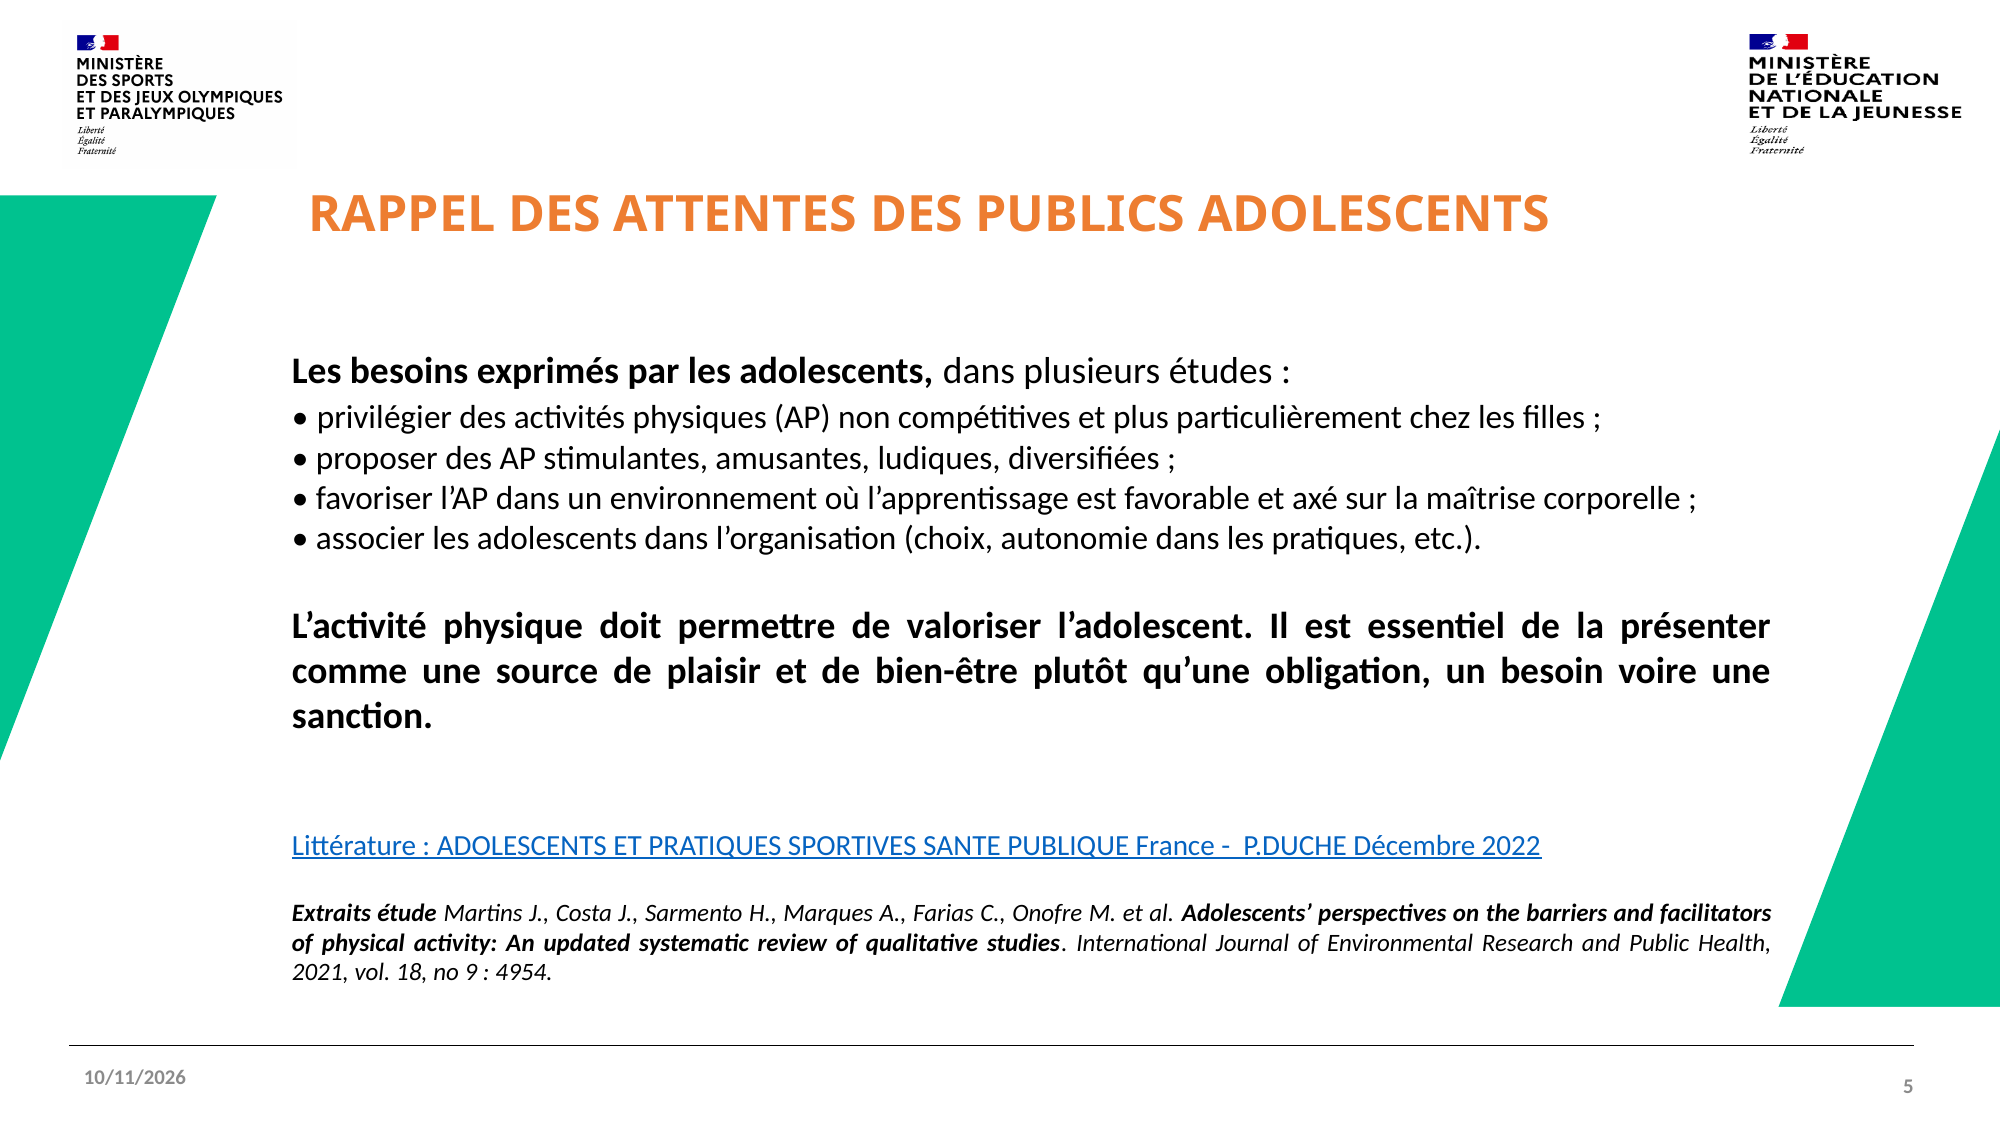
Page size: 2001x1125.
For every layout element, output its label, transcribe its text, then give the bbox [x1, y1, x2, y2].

picture [62, 20, 297, 169]
title Rappel des ATTENTES DES PUBLICS ADOLESCENTS [294, 141, 1706, 290]
text_box Les besoins exprimés par les adolescents, dans plusieurs études : • privilégier des activités physiques (AP) non compétitives et plus particulièrement chez les filles ; • proposer des AP stimulantes, amusantes, ludiques, diversifiées ; • favoriser l’AP dans un environnement où l’apprentissage est favorable et axé sur la maîtrise corporelle ; • associer les adolescents dans l’organisation (choix, autonomie dans les pratiques, etc.). L’activité physique doit permettre de valoriser l’adolescent. Il est essentiel de la présenter comme une source de plaisir et de bien-être plutôt qu’une obligation, un besoin voire une sanction. Littérature : ADOLESCENTS ET PRATIQUES SPORTIVES SANTE PUBLIQUE France - P.DUCHE Décembre 2022 Extraits étude Martins J., Costa J., Sarmento H., Marques A., Farias C., Onofre M. et al. Adolescents’ perspectives on the barriers and facilitators of physical activity: An updated systematic review of qualitative studies. International Journal of Environmental Research and Public Health, 2021, vol. 18, no 9 : 4954. [277, 293, 1788, 1039]
slide_number 5 [1618, 1046, 1914, 1125]
picture [1749, 34, 1963, 155]
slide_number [69, 1046, 519, 1107]
